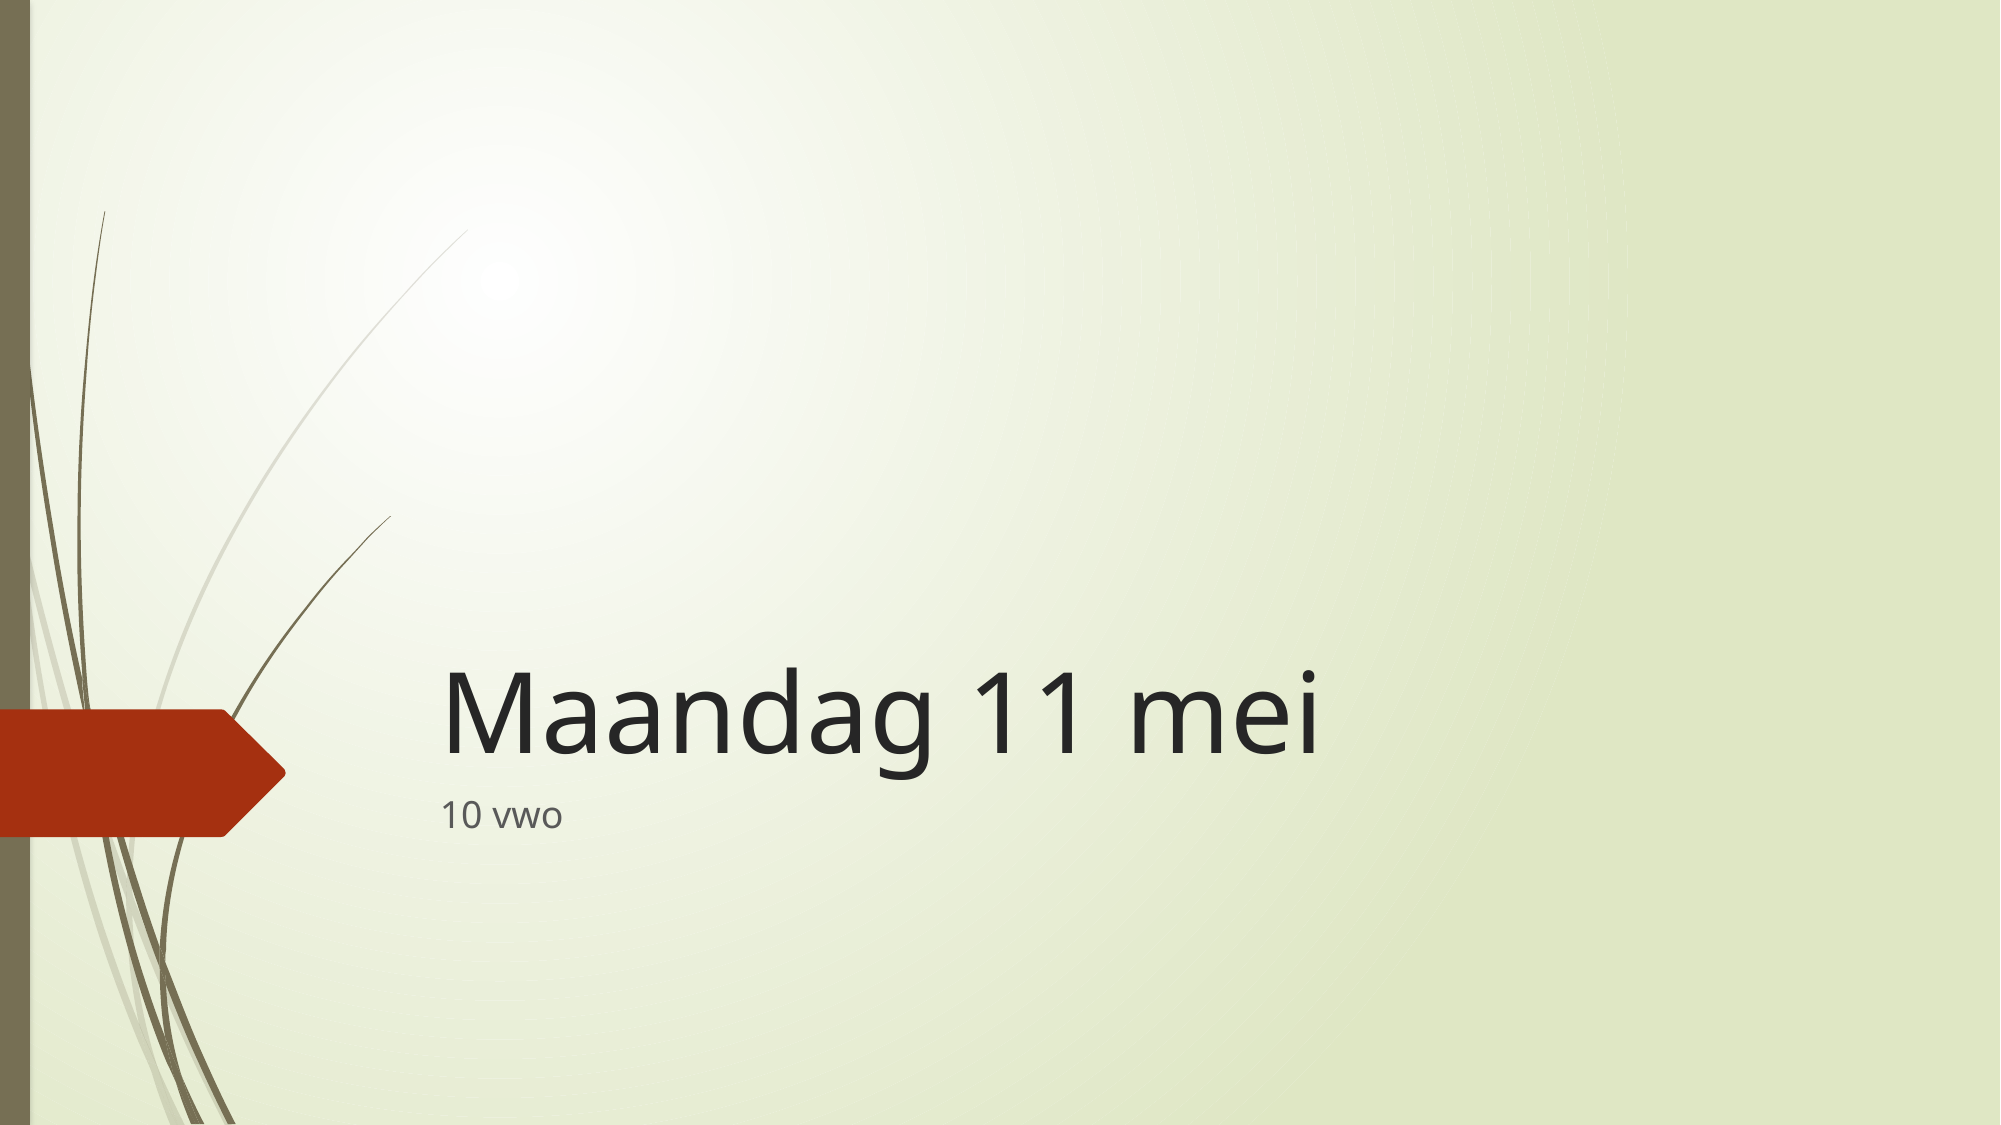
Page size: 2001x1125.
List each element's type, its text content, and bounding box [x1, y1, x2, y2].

subtitle 10 vwo [424, 783, 1888, 969]
title Maandag 11 mei [424, 412, 1888, 783]
